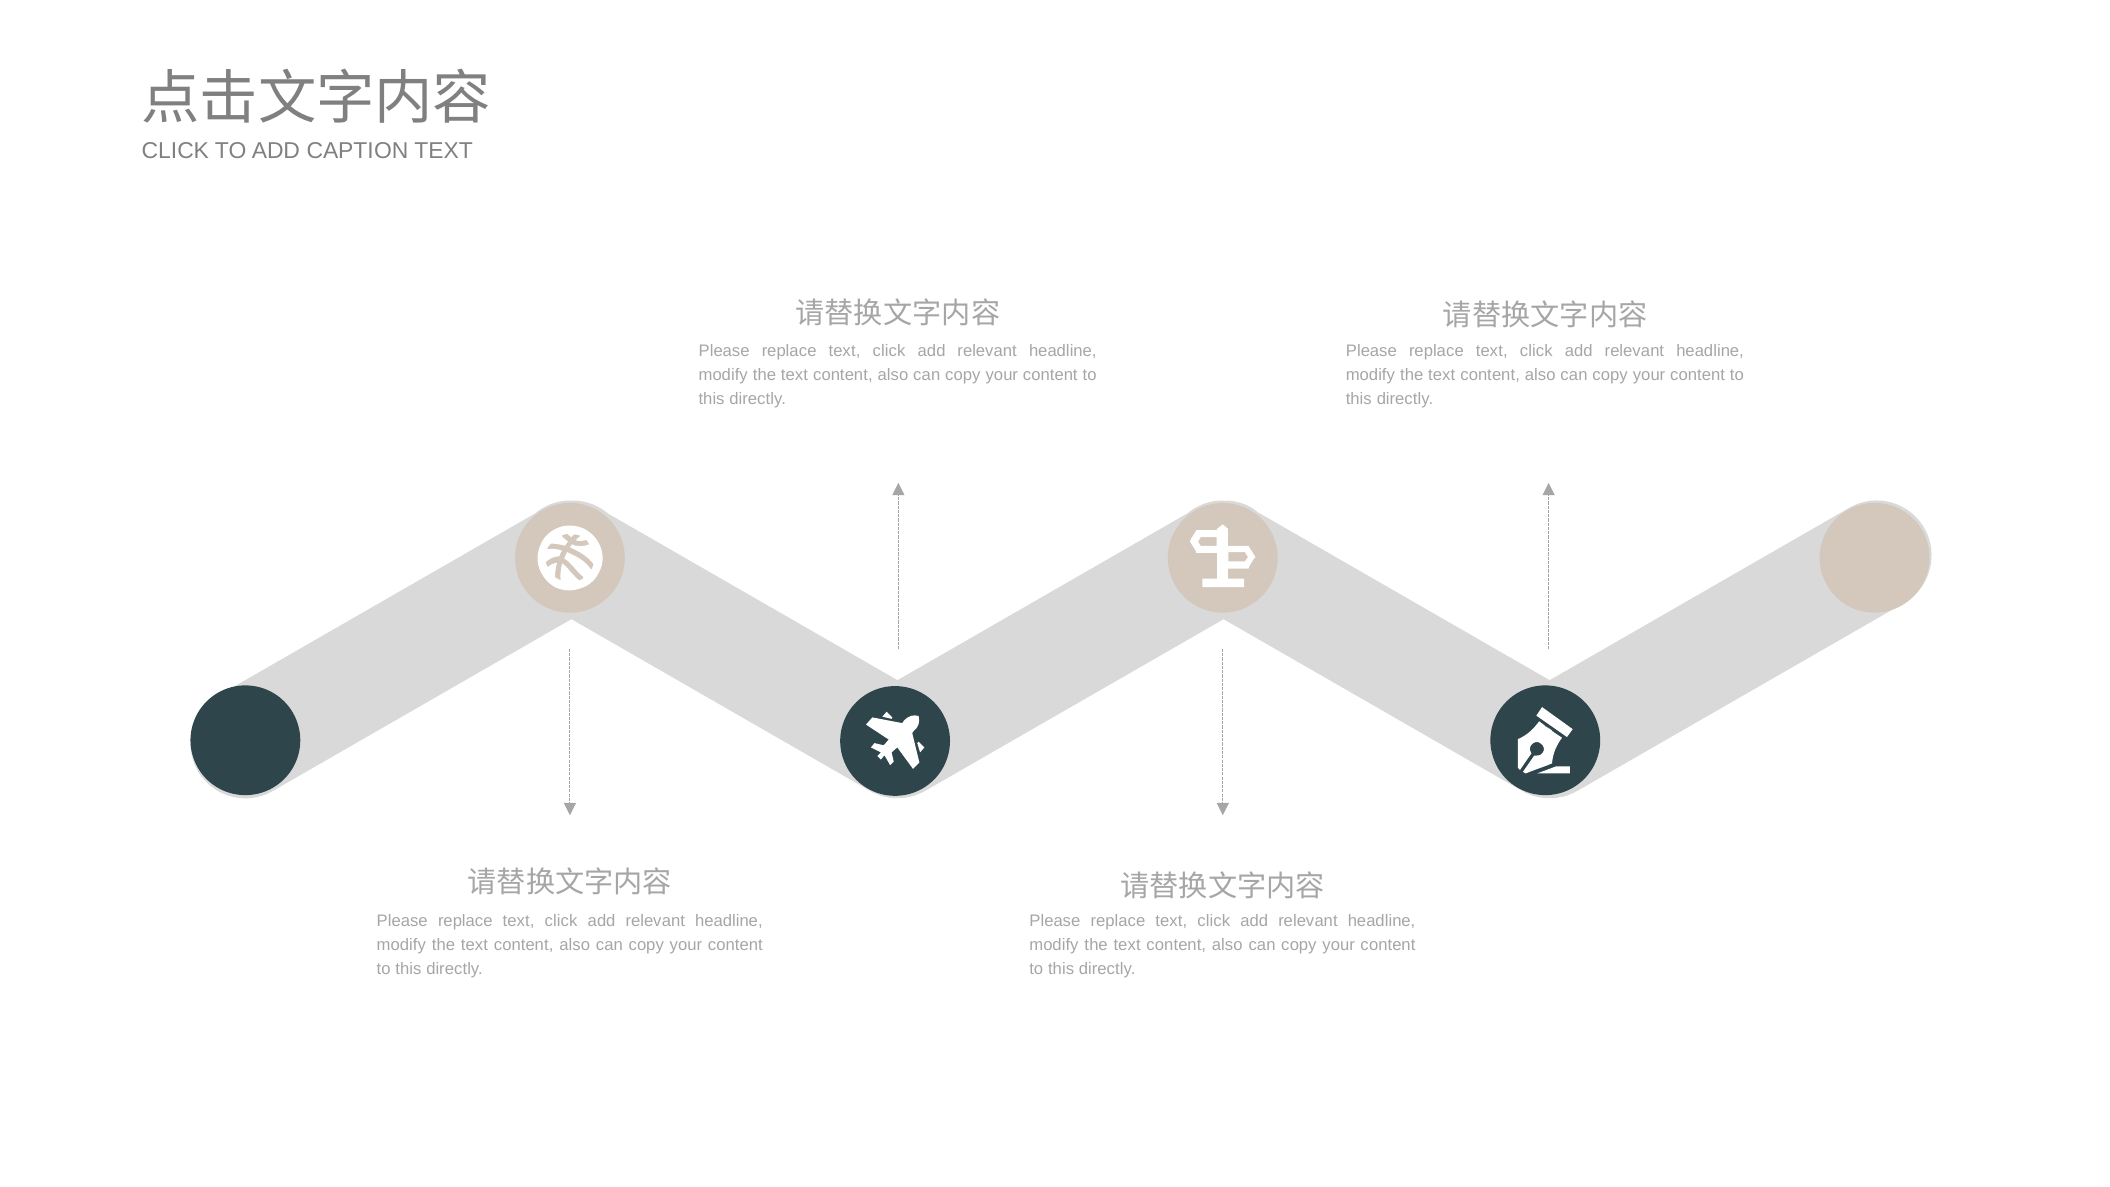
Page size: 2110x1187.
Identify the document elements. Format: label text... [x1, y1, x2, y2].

text_box CLICK TO ADD CAPTION TEXT [141, 135, 521, 163]
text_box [361, 849, 779, 985]
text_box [190, 268, 1930, 1030]
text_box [1331, 282, 1760, 415]
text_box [683, 280, 1113, 415]
text_box 点击文字内容 [141, 60, 521, 131]
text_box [1014, 853, 1431, 985]
